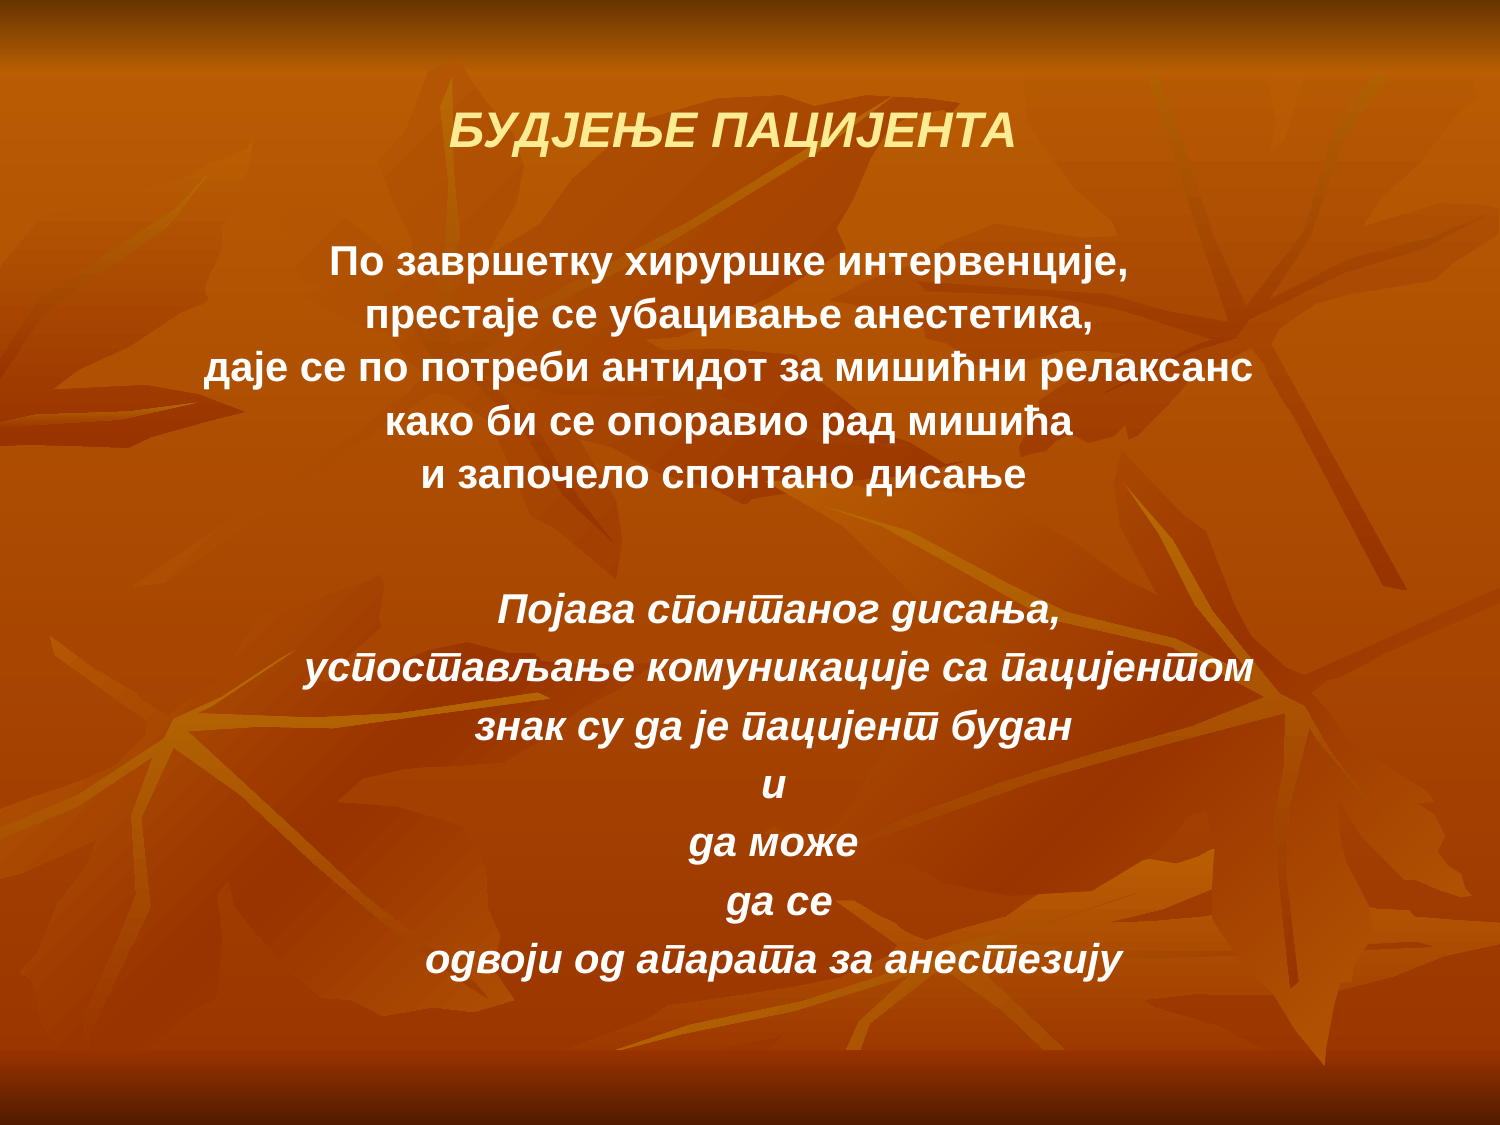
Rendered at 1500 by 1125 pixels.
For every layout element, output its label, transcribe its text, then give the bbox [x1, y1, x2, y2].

text_box По завршетку хируршке интервенције, престаје се убацивање анестетика, даје се по потреби антидот за мишићни релаксанс како би се опоравио рад мишића и започело спонтано дисање [189, 231, 1269, 505]
text_box Појава спонтаног дисања, успостављање комуникације са пацијентом знак су да је пацијент будан и да може да се одвоји од апарата за анестезију [147, 574, 1412, 989]
text_box БУДЈЕЊЕ ПАЦИЈЕНТА [433, 90, 1033, 165]
